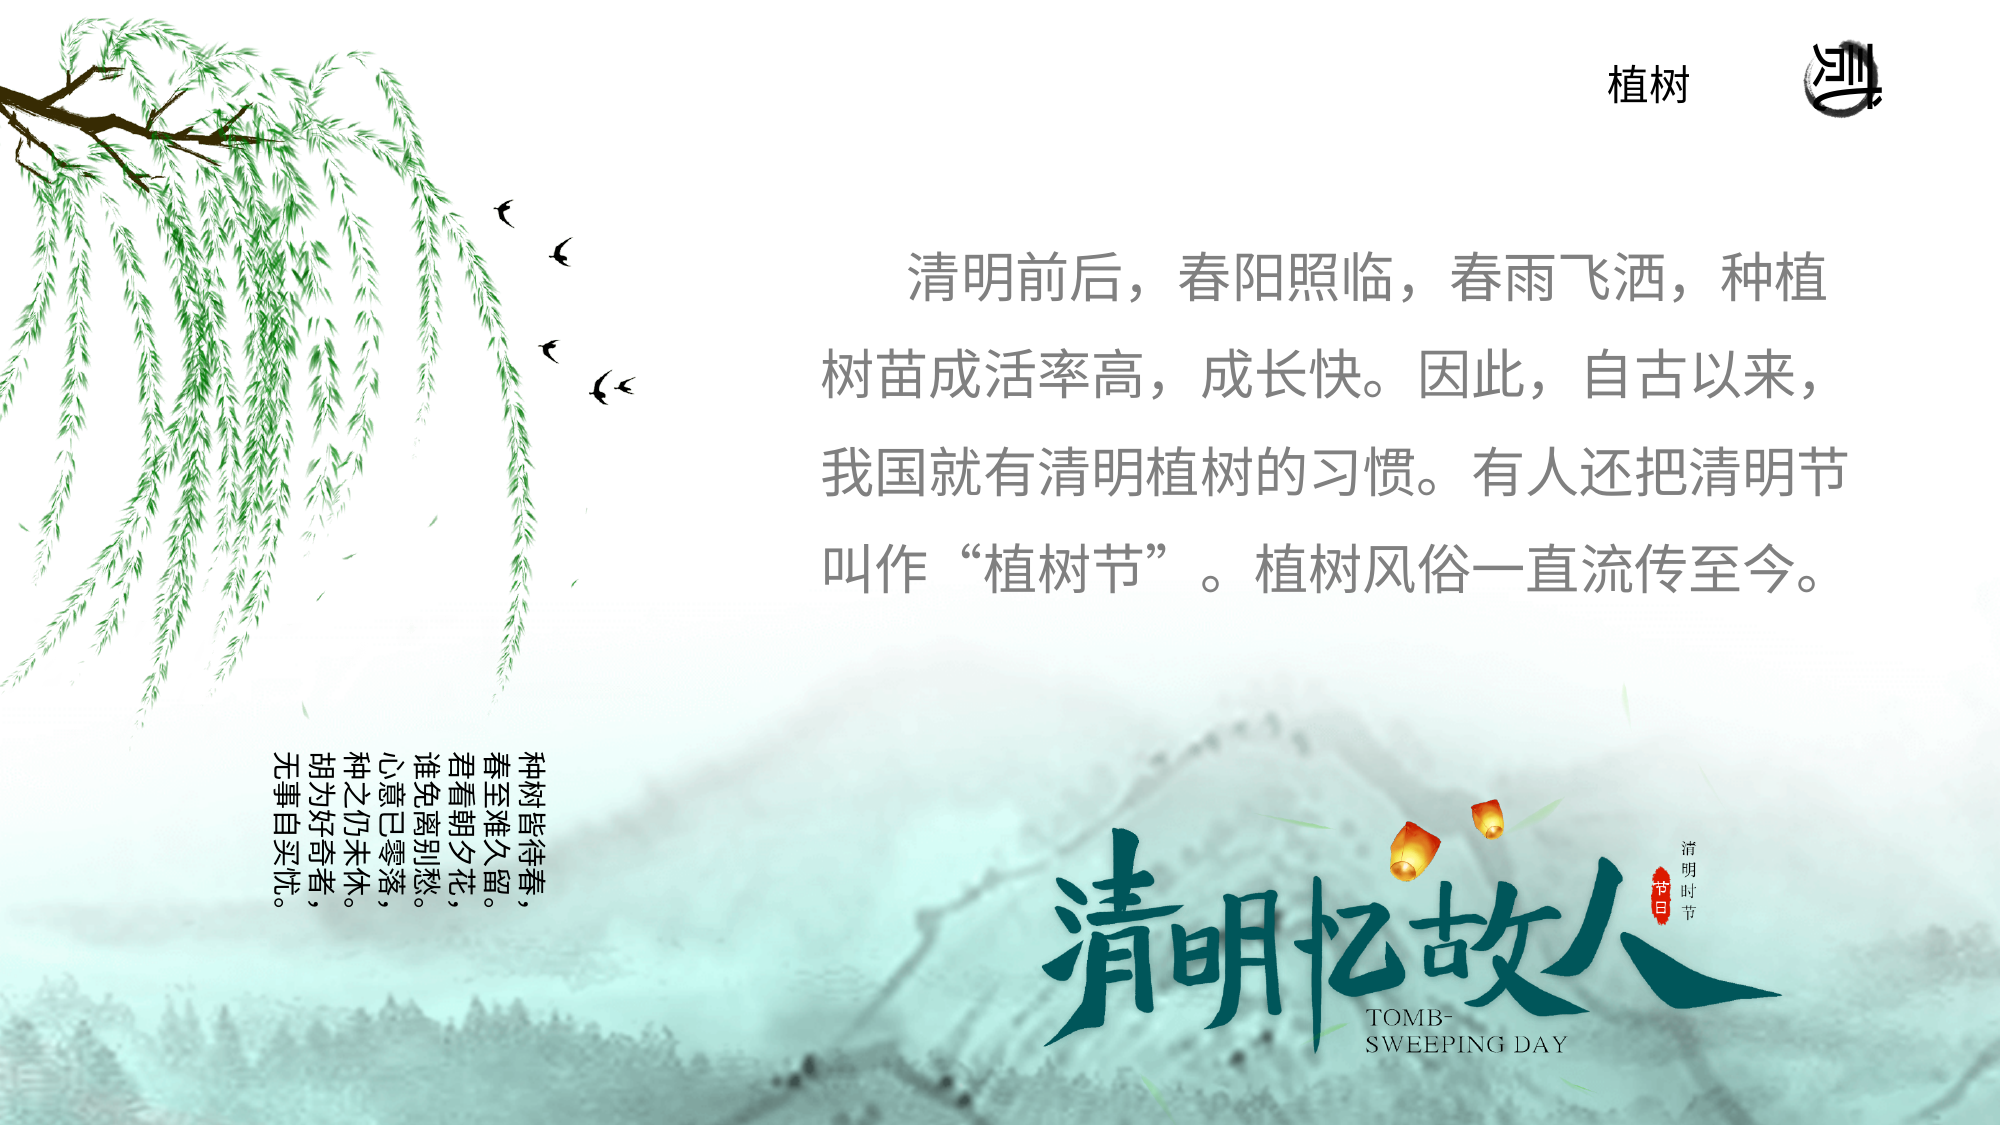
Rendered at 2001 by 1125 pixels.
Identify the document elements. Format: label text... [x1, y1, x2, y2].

picture [0, 0, 2000, 1125]
text_box 植树 [1593, 51, 1749, 116]
